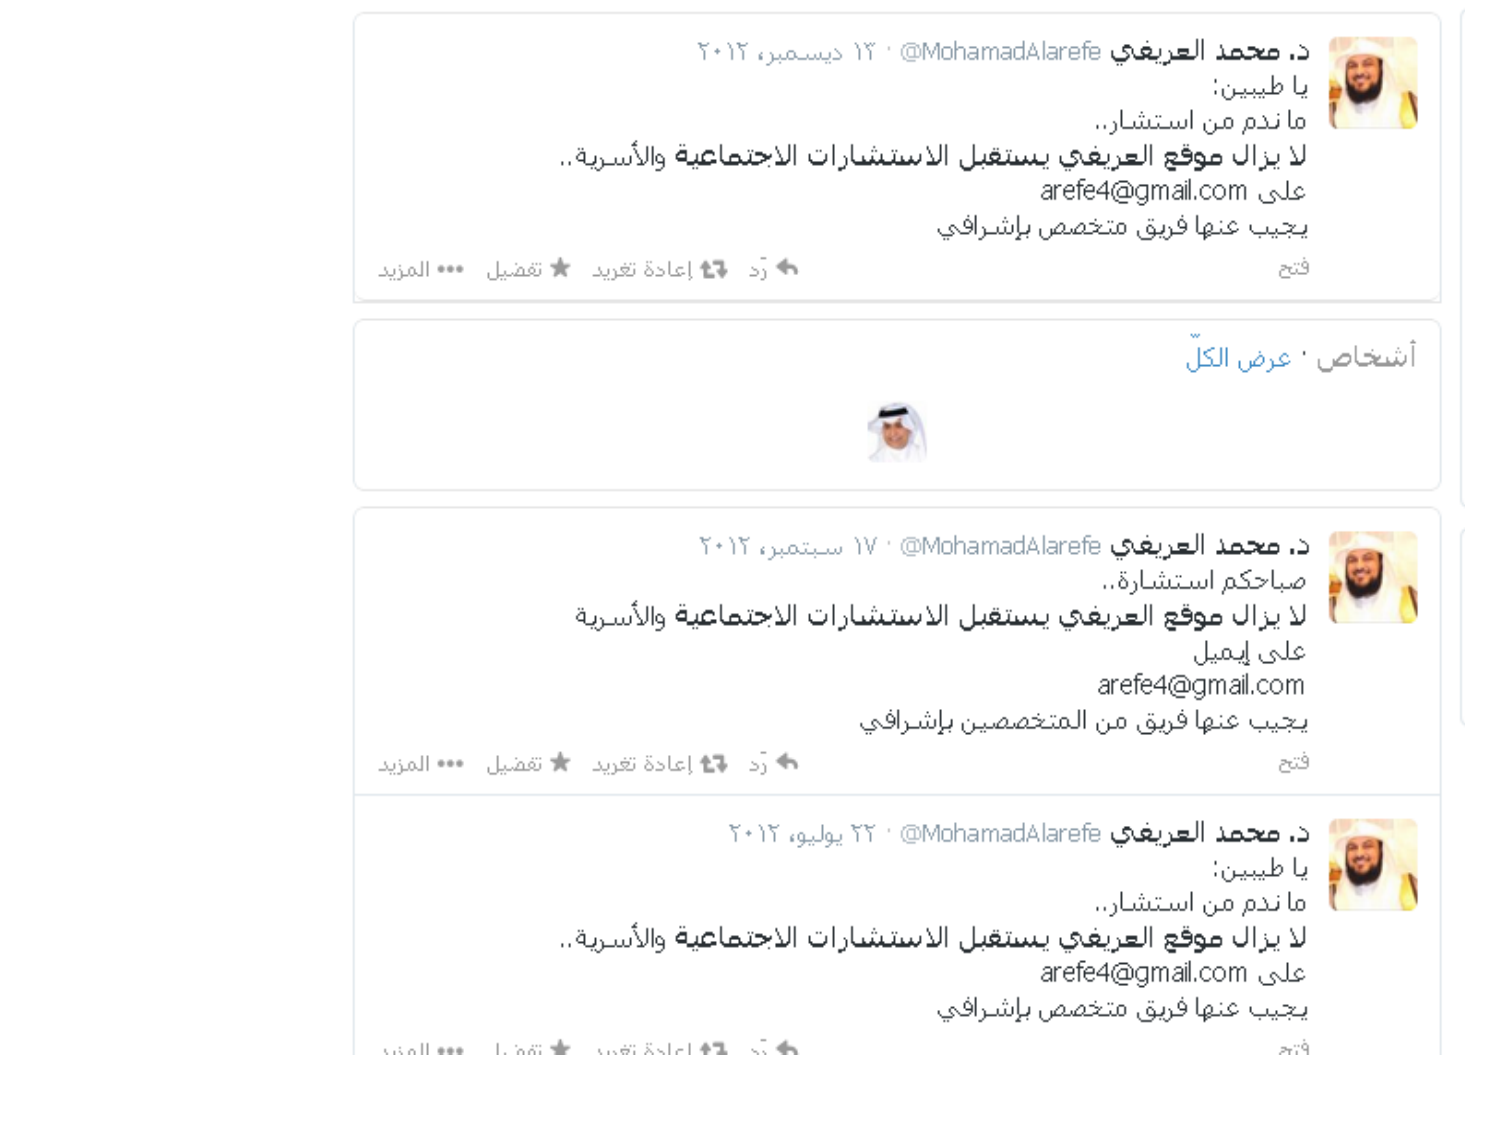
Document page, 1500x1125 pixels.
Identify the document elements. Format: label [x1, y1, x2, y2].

picture [81, 0, 1466, 1055]
